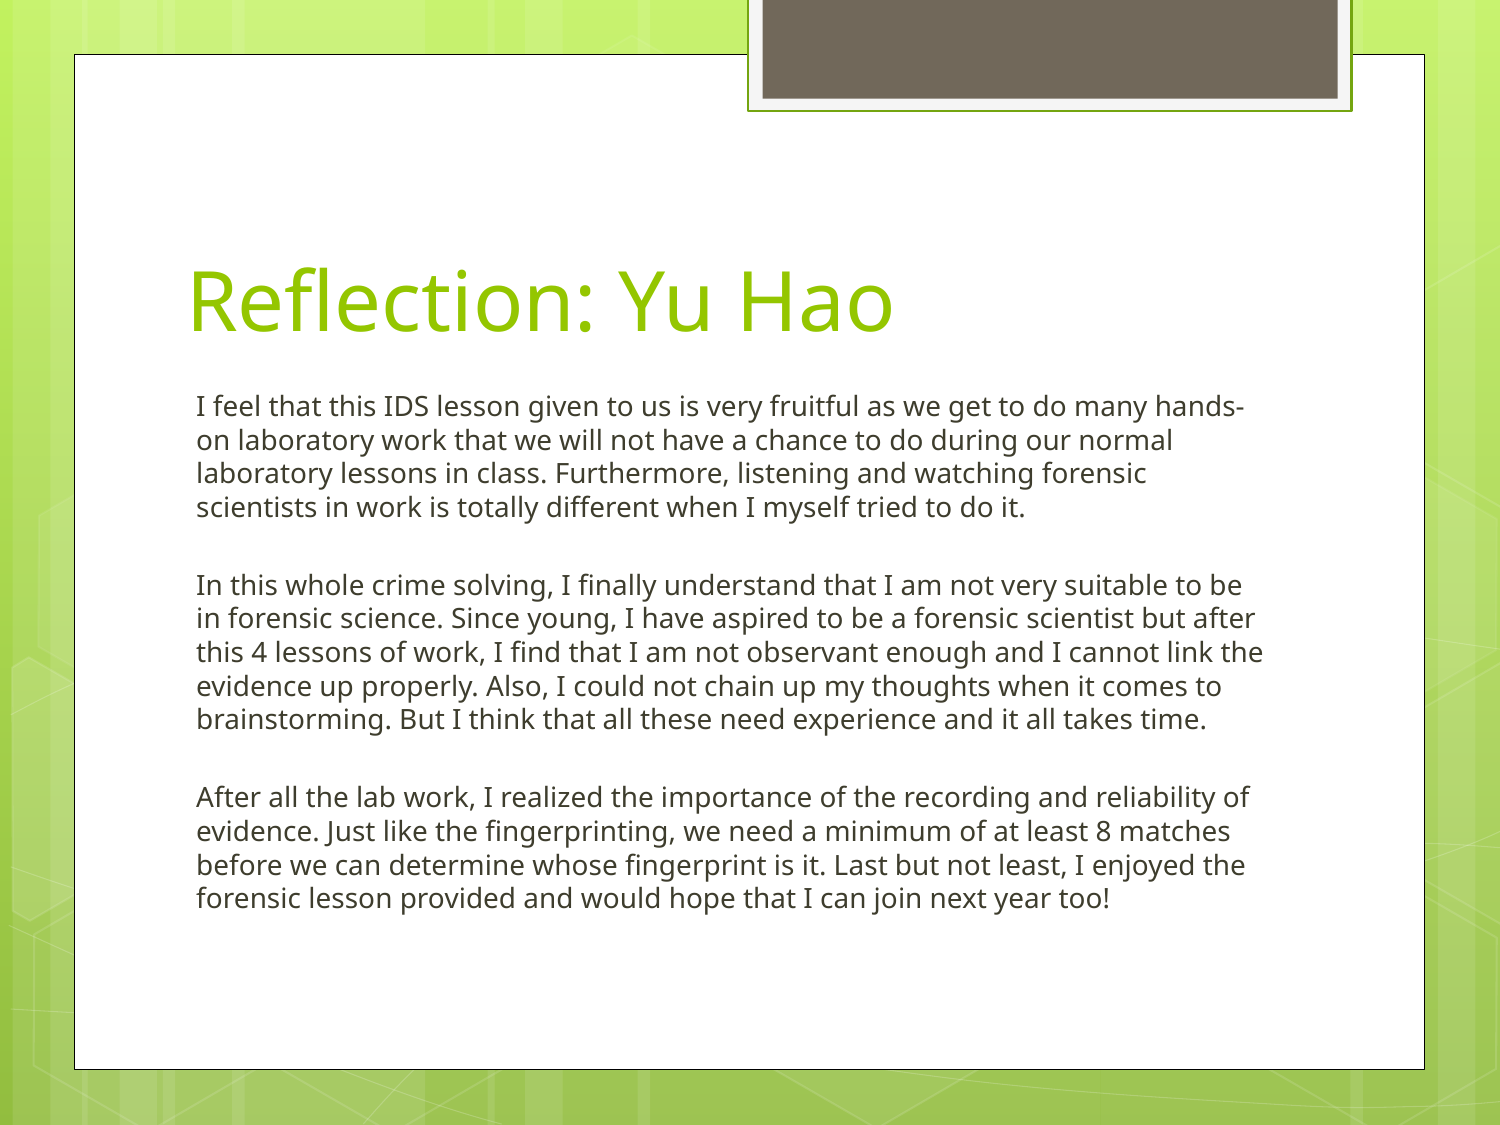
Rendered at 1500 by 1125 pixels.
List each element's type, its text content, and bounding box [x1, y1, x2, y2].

title Reflection: Yu Hao [171, 168, 1324, 357]
list I feel that this IDS lesson given to us is very fruitful as we get to do many hands-on laboratory work that we will not have a chance to do during our normal laboratory lessons in class. Furthermore, listening and watching forensic scientists in work is totally different when I myself tried to do it. In this whole crime solving, I finally understand that I am not very suitable to be in forensic science. Since young, I have aspired to be a forensic scientist but after this 4 lessons of work, I find that I am not observant enough and I cannot link the evidence up properly. Also, I could not chain up my thoughts when it comes to brainstorming. But I think that all these need experience and it all takes time. After all the lab work, I realized the importance of the recording and reliability of evidence. Just like the fingerprinting, we need a minimum of at least 8 matches before we can determine whose fingerprint is it. Last but not least, I enjoyed the forensic lesson provided and would hope that I can join next year too! [171, 381, 1283, 988]
